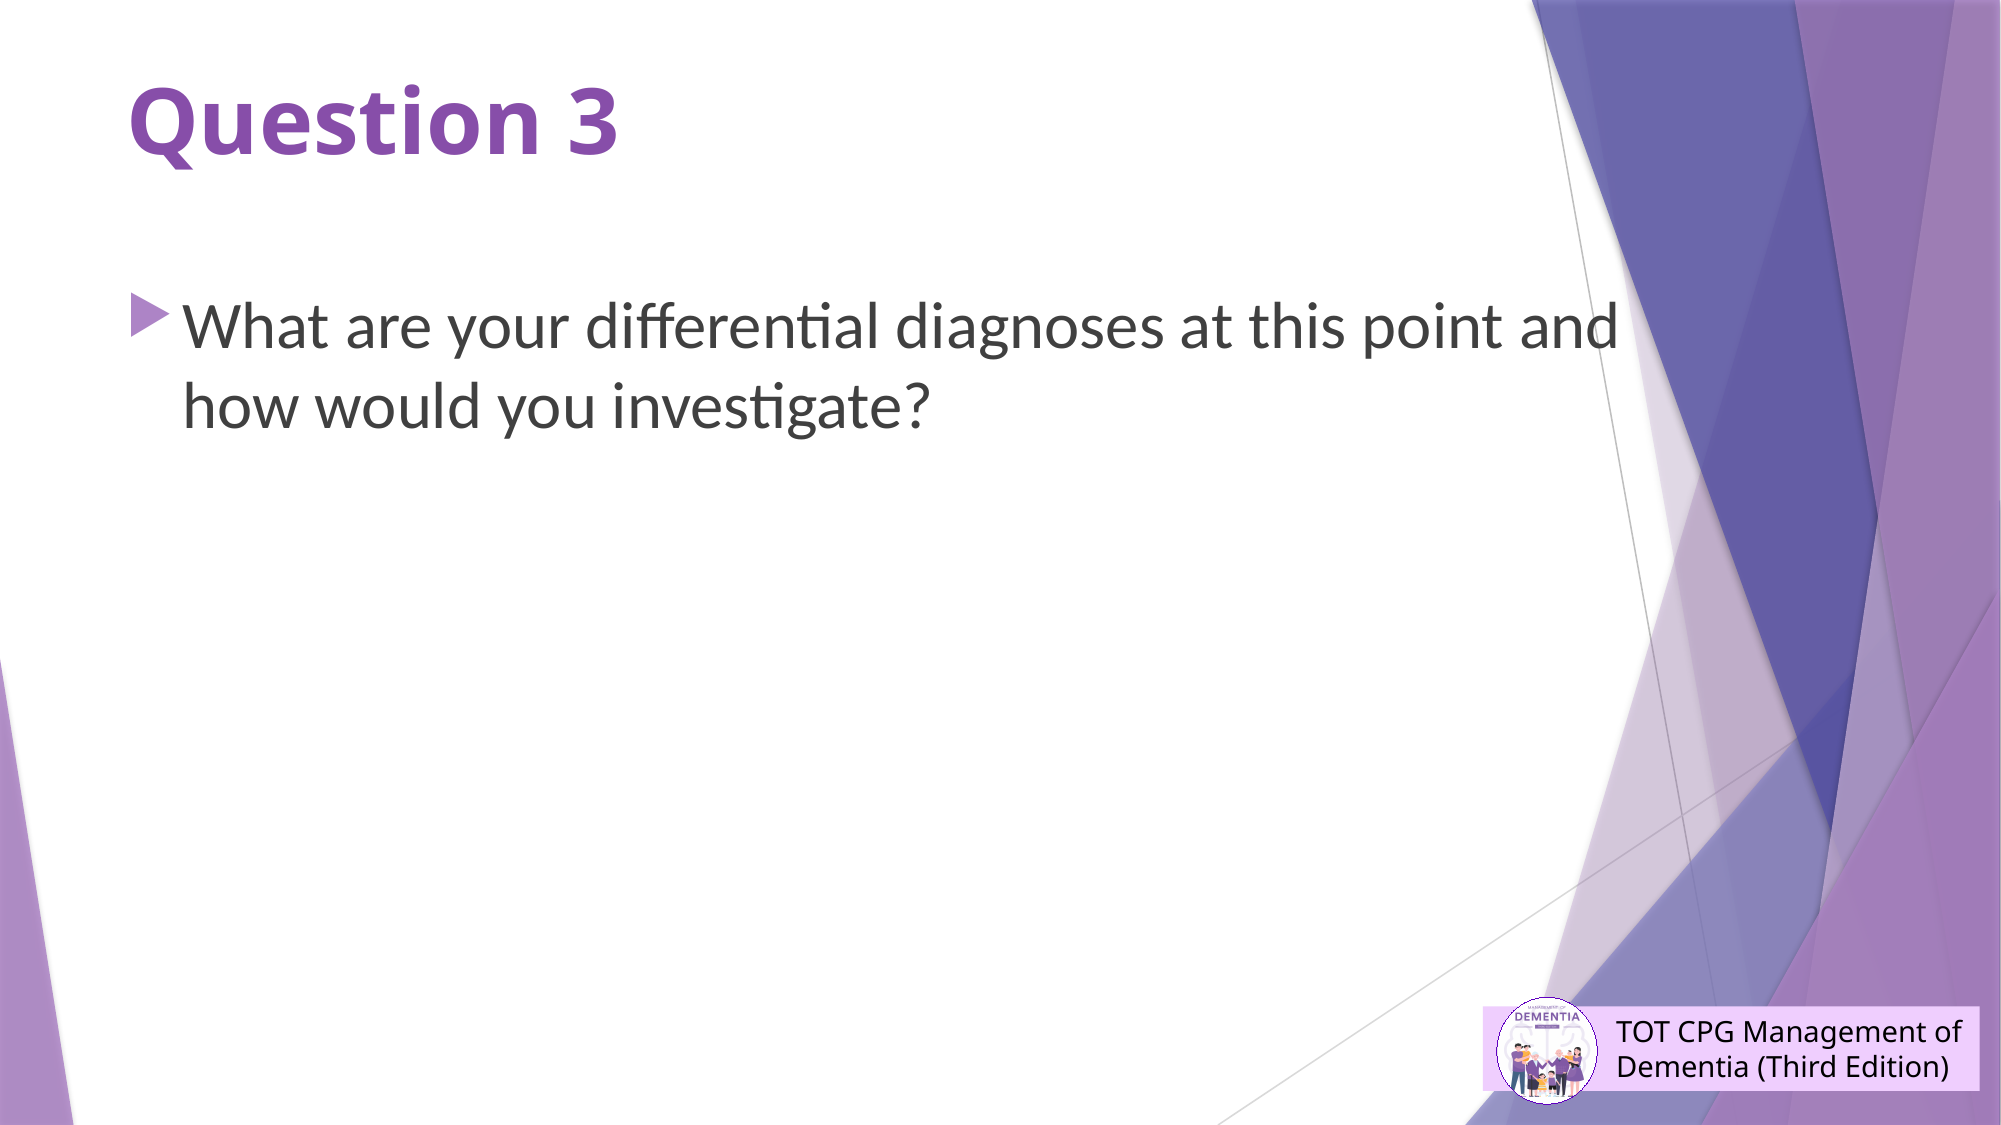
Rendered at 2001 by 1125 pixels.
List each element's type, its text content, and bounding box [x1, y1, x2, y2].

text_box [1482, 996, 1981, 1105]
list What are your differential diagnoses at this point and how would you investigate? [111, 273, 1647, 1070]
title Question 3 [111, 55, 1522, 265]
